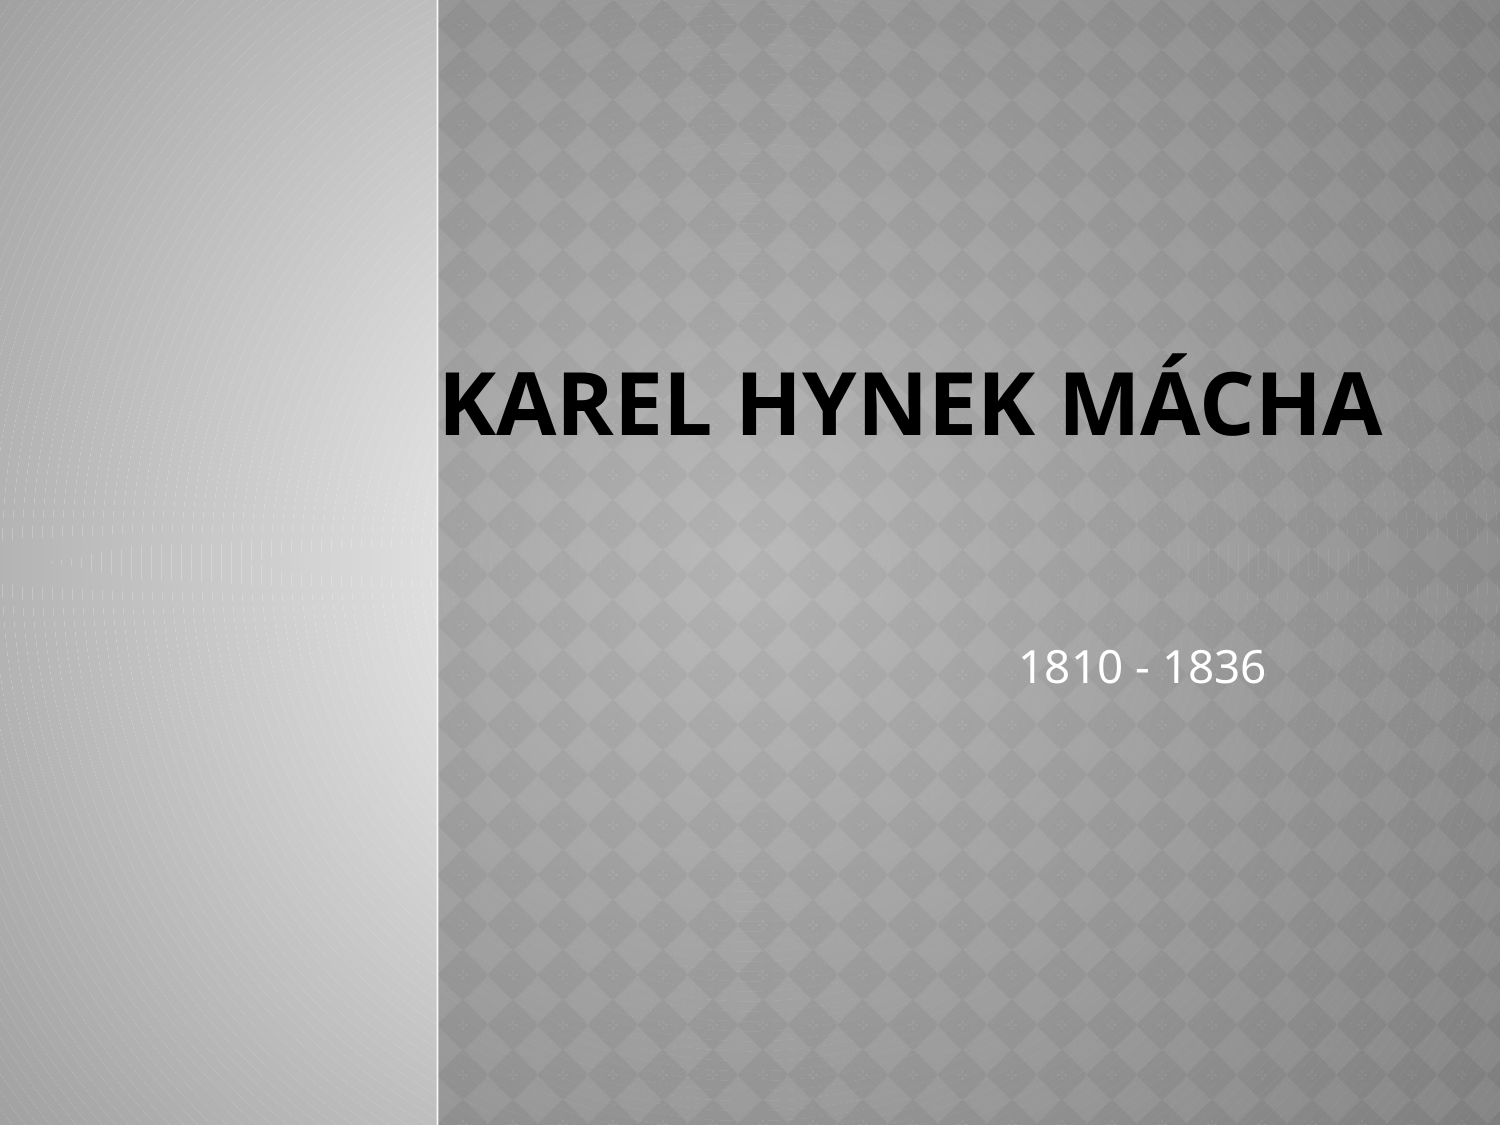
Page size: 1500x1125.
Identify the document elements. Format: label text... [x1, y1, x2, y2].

title Karel Hynek Mácha [419, 87, 1390, 558]
subtitle 1810 - 1836 [225, 637, 1275, 846]
